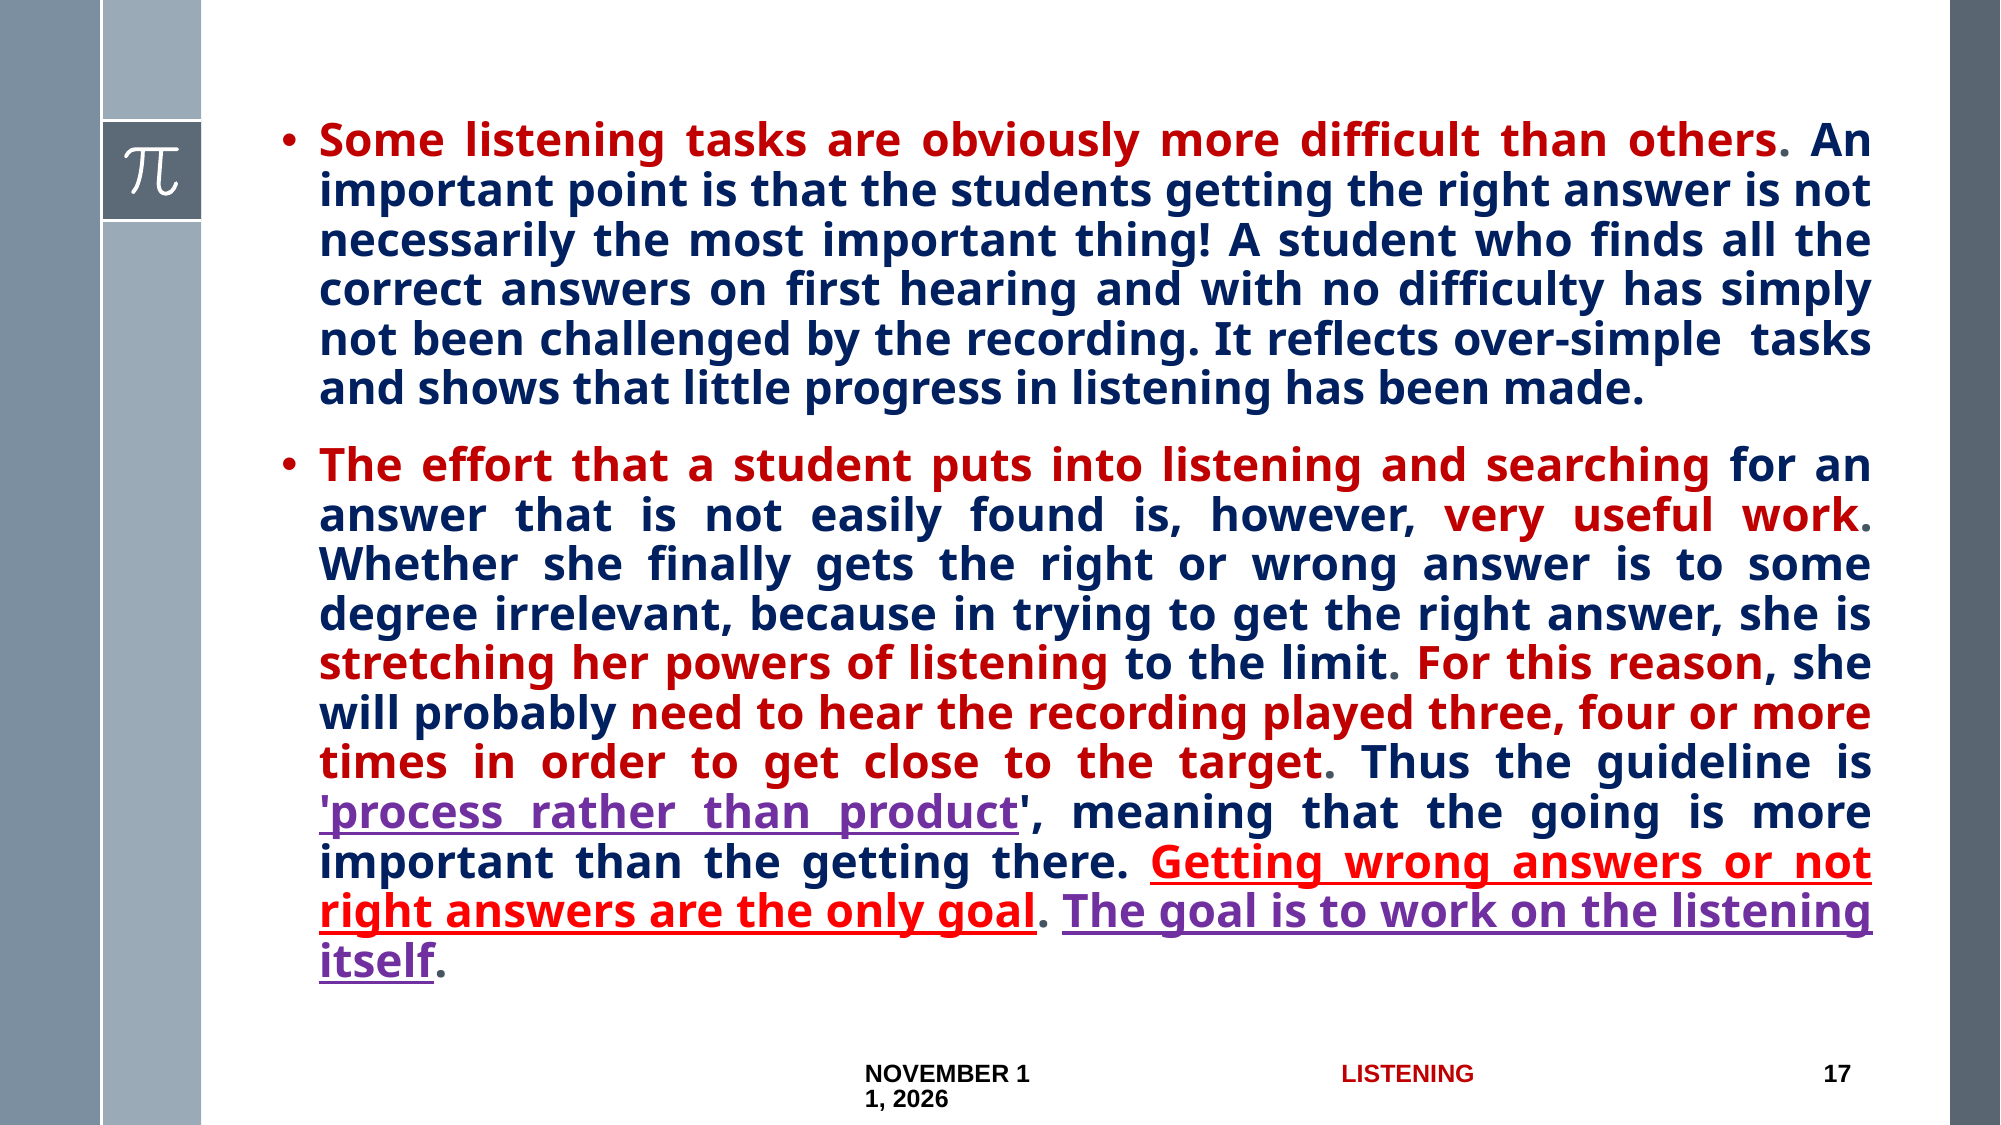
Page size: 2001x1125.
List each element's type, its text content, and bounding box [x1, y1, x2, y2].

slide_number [849, 1042, 1050, 1103]
footer Listening [1082, 1042, 1735, 1103]
list Some listening tasks are obviously more difficult than others. An important point is that the students getting the right answer is not necessarily the most important thing! A student who finds all the correct answers on first hearing and with no difficulty has simply not been challenged by the recording. It reflects over-simple tasks and shows that little progress in listening has been made. The effort that a student puts into listening and searching for an answer that is not easily found is, however, very useful work. Whether she finally gets the right or wrong answer is to some degree irrelevant, because in trying to get the right answer, she is stretching her powers of listening to the limit. For this reason, she will probably need to hear the recording played three, four or more times in order to get close to the target. Thus the guideline is 'process rather than product', meaning that the going is more important than the getting there. Getting wrong answers or not right answers are the only goal. The goal is to work on the listening itself. [266, 109, 1888, 1018]
slide_number 17 [1766, 1042, 1867, 1103]
